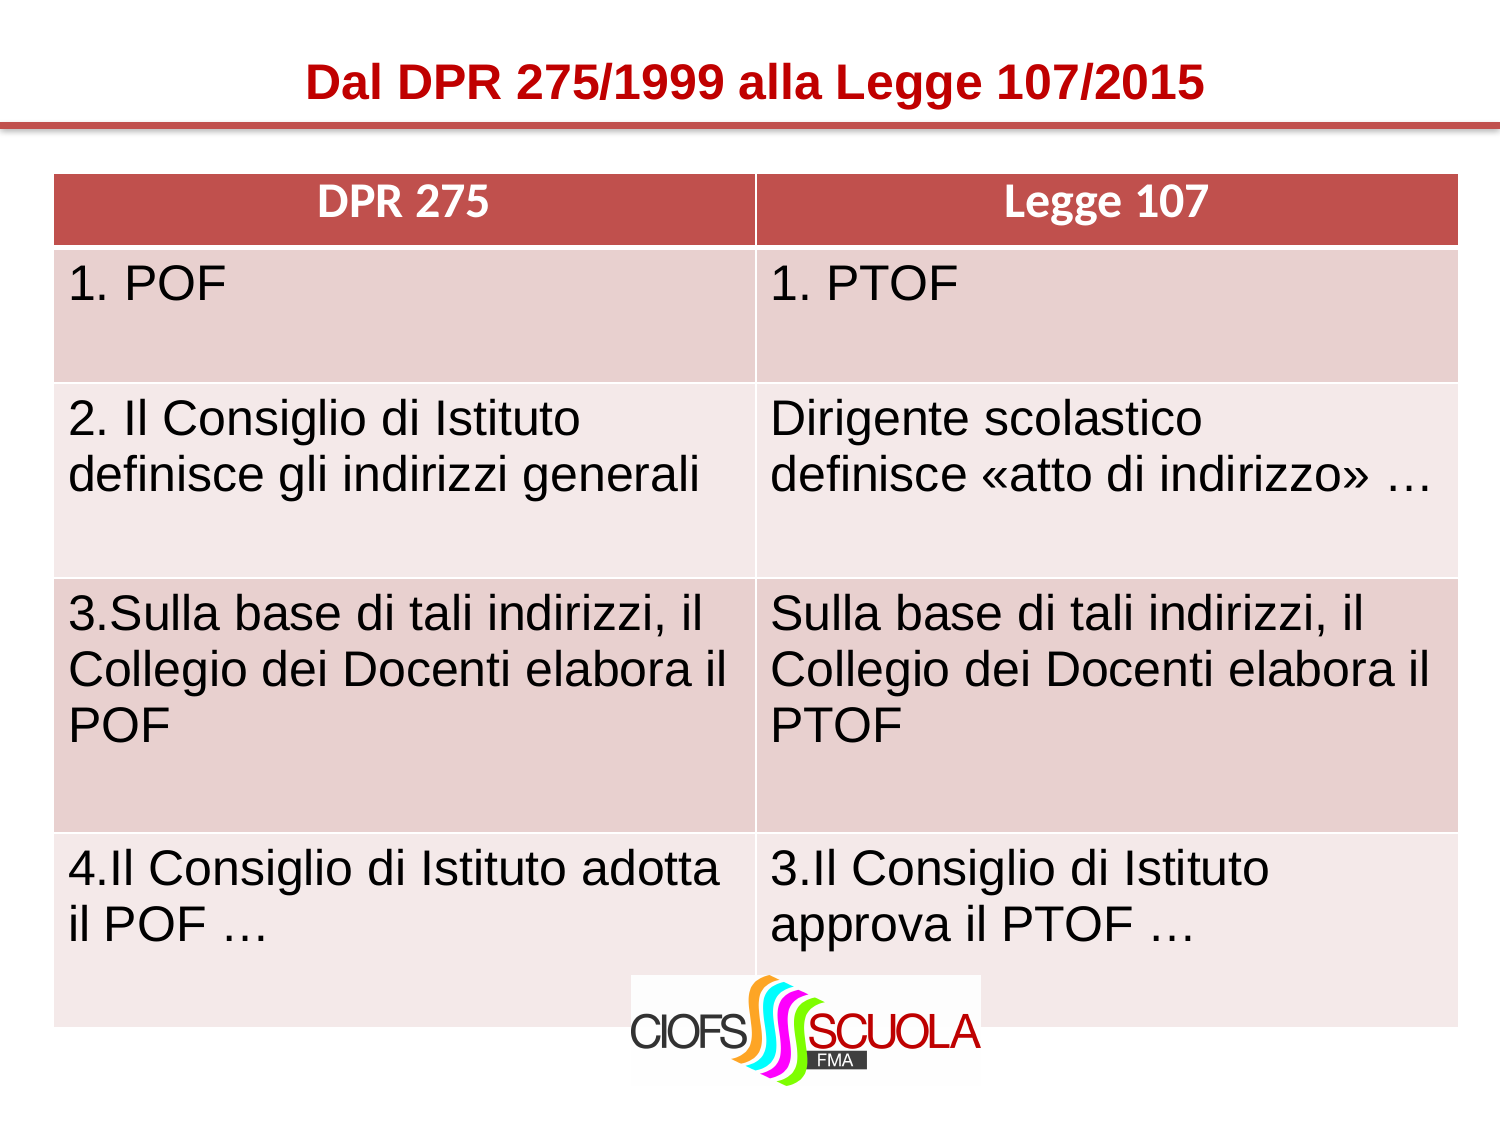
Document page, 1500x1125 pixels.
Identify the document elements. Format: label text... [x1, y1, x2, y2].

table_cell 2. Il Consiglio di Istituto definisce gli indirizzi generali [54, 384, 755, 577]
text_box Dal DPR 275/1999 alla Legge 107/2015 [253, 42, 1258, 118]
table_cell 4.Il Consiglio di Istituto adotta il POF … [54, 834, 755, 1027]
table_cell Sulla base di tali indirizzi, il Collegio dei Docenti elabora il PTOF [757, 579, 1458, 832]
table_header Legge 107 [757, 174, 1458, 245]
table_header DPR 275 [54, 174, 755, 245]
table_cell 1. PTOF [757, 250, 1458, 382]
table_cell 3.Sulla base di tali indirizzi, il Collegio dei Docenti elabora il POF [54, 579, 755, 832]
picture [631, 975, 981, 1086]
table_cell POF [54, 250, 755, 382]
table_cell 3.Il Consiglio di Istituto approva il PTOF … [757, 834, 1458, 1027]
table_cell Dirigente scolastico definisce «atto di indirizzo» … [757, 384, 1458, 577]
